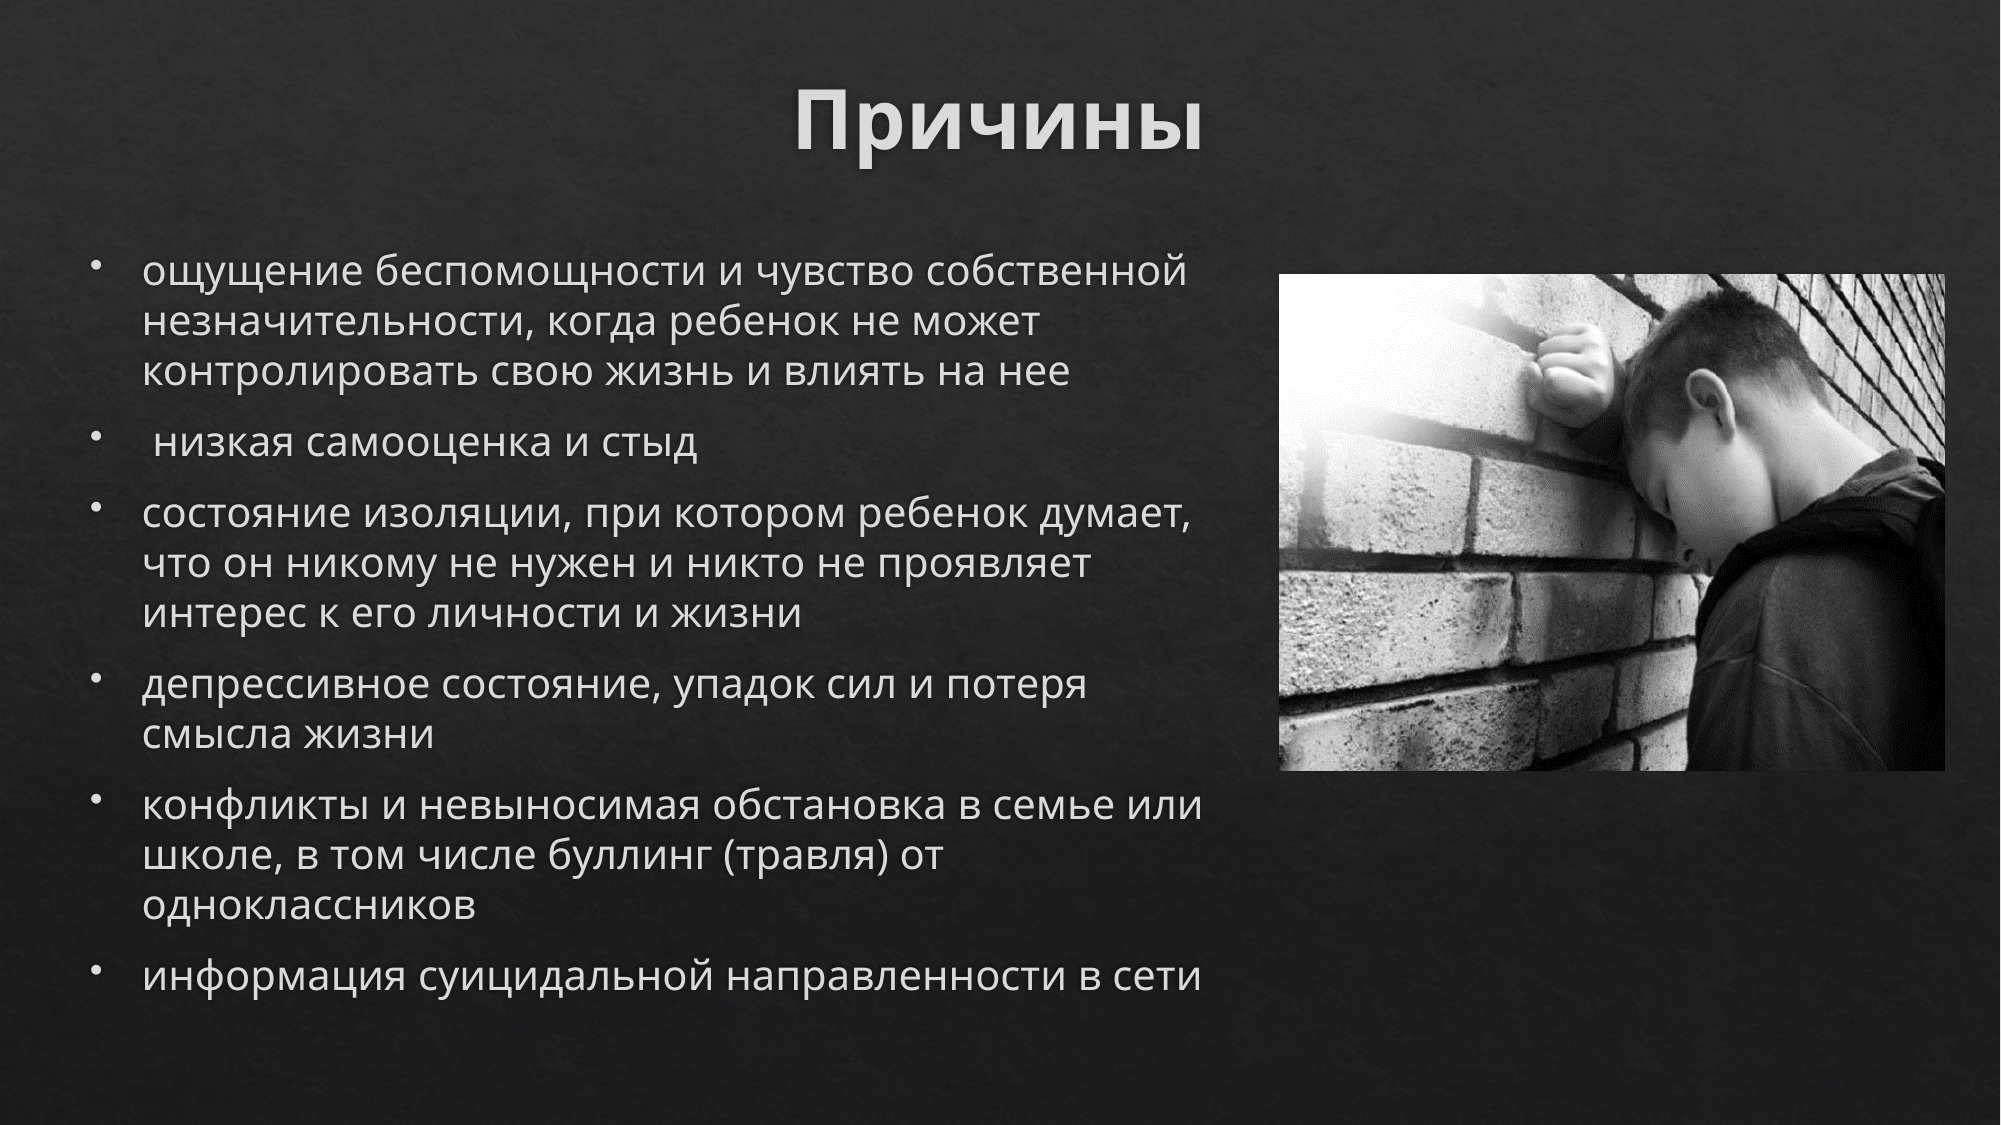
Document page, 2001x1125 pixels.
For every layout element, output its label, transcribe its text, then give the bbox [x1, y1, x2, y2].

list ощущение беспомощности и чувство собственной незначительности, когда ребенок не может контролировать свою жизнь и влиять на нее низкая самооценка и стыд состояние изоляции, при котором ребенок думает, что он никому не нужен и никто не проявляет интерес к его личности и жизни депрессивное состояние, упадок сил и потеря смысла жизни конфликты и невыносимая обстановка в семье или школе, в том числе буллинг (травля) от одноклассников информация суицидальной направленности в сети [70, 236, 1248, 1073]
title Причины [149, 36, 1849, 196]
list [1279, 274, 1945, 772]
